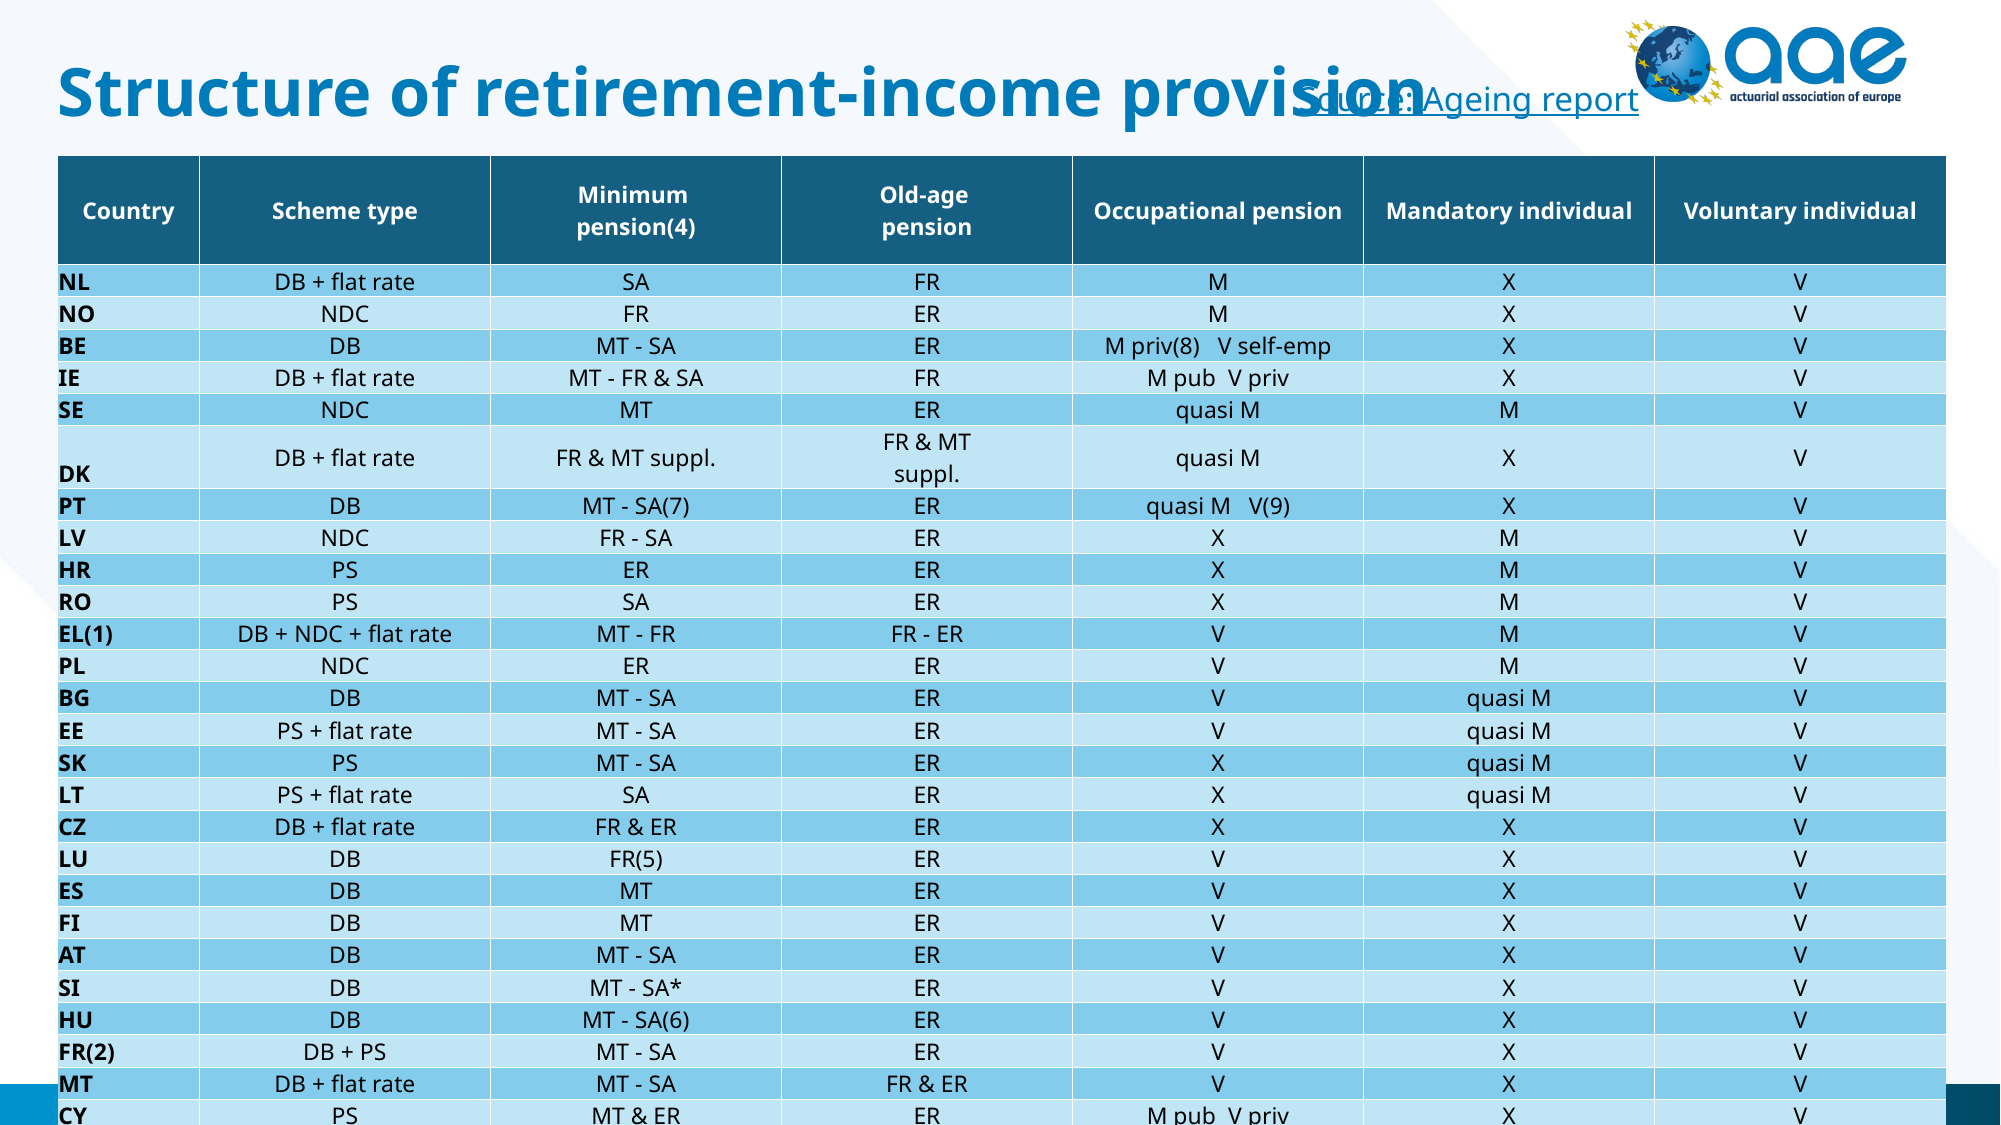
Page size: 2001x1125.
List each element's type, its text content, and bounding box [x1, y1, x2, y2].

table_cell DB [200, 907, 490, 938]
table_cell ER [782, 746, 1072, 777]
table_cell DB + flat rate [200, 265, 490, 296]
table_cell quasi M [1364, 714, 1654, 745]
table_cell ER [782, 843, 1072, 874]
table_cell V [1655, 297, 1946, 329]
table_cell ER [782, 521, 1072, 553]
table_cell LT [58, 778, 199, 810]
table_cell X [1364, 907, 1654, 938]
table_cell FR [782, 265, 1072, 296]
table_cell FI [58, 907, 199, 938]
table_cell V [1655, 586, 1946, 617]
table_cell DB + flat rate [200, 1068, 490, 1099]
table_cell DB + NDC + flat rate [200, 618, 490, 649]
table_cell X [1364, 297, 1654, 329]
table_cell V [1655, 1035, 1946, 1067]
picture [0, 0, 2000, 1083]
table_cell IE [58, 362, 199, 393]
table_cell MT [58, 1068, 199, 1099]
table_cell BG [58, 682, 199, 713]
table_cell MT - SA [491, 1068, 781, 1099]
table_cell FR [491, 297, 781, 329]
table_cell quasi M [1073, 426, 1363, 488]
table_cell V [1073, 843, 1363, 874]
table_cell FR & MT suppl. [491, 426, 781, 488]
table_cell ER [782, 939, 1072, 970]
table_cell PT [58, 489, 199, 520]
table_cell ER [491, 650, 781, 681]
table_cell FR & MT suppl. [782, 426, 1072, 488]
table_cell FR(2) [58, 1035, 199, 1067]
table_cell ER [782, 971, 1072, 1002]
table_cell DK [58, 426, 199, 488]
table_cell V [1655, 394, 1946, 425]
table_cell ER [782, 1035, 1072, 1067]
table_cell quasi M V(9) [1073, 489, 1363, 520]
picture [1732, 37, 1775, 49]
table_cell PS [200, 554, 490, 585]
table_cell MT - SA [491, 939, 781, 970]
table_cell V [1655, 362, 1946, 393]
table_cell X [1364, 362, 1654, 393]
table_cell X [1364, 811, 1654, 842]
table_cell quasi M [1073, 394, 1363, 425]
table_cell ER [782, 489, 1072, 520]
table_cell AT [58, 939, 199, 970]
table_cell MT - SA [491, 714, 781, 745]
table_cell V [1073, 939, 1363, 970]
table_cell HU [58, 1003, 199, 1034]
table_cell SA [491, 586, 781, 617]
table_cell quasi M [1364, 778, 1654, 810]
table_cell ER [782, 811, 1072, 842]
table_cell EL(1) [58, 618, 199, 649]
table_cell V [1073, 1003, 1363, 1034]
table_cell M [1364, 554, 1654, 585]
table_cell DB [200, 1003, 490, 1034]
title Structure of retirement-income provision [57, 49, 1771, 156]
table_cell NDC [200, 650, 490, 681]
table_cell ER [782, 586, 1072, 617]
table_cell FR(5) [491, 843, 781, 874]
table_cell DB + PS [200, 1035, 490, 1067]
table_cell DB [200, 682, 490, 713]
table_cell ER [782, 778, 1072, 810]
table_cell DB [200, 330, 490, 361]
table_cell SI [58, 971, 199, 1002]
table_cell V [1655, 650, 1946, 681]
table_cell M [1364, 650, 1654, 681]
table_cell M [1364, 394, 1654, 425]
table_cell ER [782, 297, 1072, 329]
table_cell M priv(8) V self-emp [1073, 330, 1363, 361]
table_cell X [1364, 330, 1654, 361]
table_cell V [1655, 618, 1946, 649]
table_cell quasi M [1364, 746, 1654, 777]
table_cell X [1364, 265, 1654, 296]
table_cell M pub V priv [1073, 1100, 1363, 1125]
table_cell SE [58, 394, 199, 425]
table_cell DB [200, 843, 490, 874]
table_cell EE [58, 714, 199, 745]
table_cell M [1073, 297, 1363, 329]
table_cell X [1073, 521, 1363, 553]
table_cell V [1073, 1035, 1363, 1067]
table_cell V [1655, 426, 1946, 488]
table_cell ER [782, 714, 1072, 745]
table_cell PS [200, 746, 490, 777]
table_cell X [1073, 554, 1363, 585]
table_cell V [1655, 875, 1946, 906]
table_cell NDC [200, 297, 490, 329]
table_cell FR & ER [491, 811, 781, 842]
table_cell quasi M [1364, 682, 1654, 713]
table_cell V [1655, 843, 1946, 874]
table_cell MT - SA [491, 746, 781, 777]
table_cell LU [58, 843, 199, 874]
table_cell V [1655, 939, 1946, 970]
table_cell V [1073, 618, 1363, 649]
table_header Scheme type [200, 156, 490, 264]
table_cell X [1073, 778, 1363, 810]
table_cell ER [782, 875, 1072, 906]
table_cell NL [58, 265, 199, 296]
table_cell ER [782, 330, 1072, 361]
table_cell V [1655, 489, 1946, 520]
table_cell DB [200, 939, 490, 970]
table_cell V [1655, 746, 1946, 777]
table_cell X [1364, 971, 1654, 1002]
table_cell V [1655, 907, 1946, 938]
table_cell MT - SA [491, 1035, 781, 1067]
table_cell V [1655, 330, 1946, 361]
table_header Mandatory individual [1364, 156, 1654, 264]
table_cell MT [491, 907, 781, 938]
table_cell M [1073, 265, 1363, 296]
table_cell BE [58, 330, 199, 361]
table_header Occupational pension [1073, 156, 1363, 264]
table_cell SA [491, 778, 781, 810]
table_cell V [1073, 682, 1363, 713]
table_cell M pub V priv [1073, 362, 1363, 393]
table_cell X [1364, 939, 1654, 970]
table_cell V [1073, 971, 1363, 1002]
table_cell NO [58, 297, 199, 329]
table_cell V [1655, 554, 1946, 585]
table_cell CZ [58, 811, 199, 842]
table_cell V [1655, 1003, 1946, 1034]
table_cell X [1364, 875, 1654, 906]
table_cell X [1364, 489, 1654, 520]
table_cell ER [782, 1003, 1072, 1034]
table_cell ER [782, 394, 1072, 425]
table_cell DB [200, 875, 490, 906]
table_header Minimum pension(4) [491, 156, 781, 264]
table_cell SK [58, 746, 199, 777]
table_cell ER [782, 682, 1072, 713]
table_cell ER [782, 907, 1072, 938]
table_cell DB [200, 971, 490, 1002]
table_cell CY [58, 1100, 199, 1125]
table_cell X [1364, 843, 1654, 874]
table_cell V [1073, 907, 1363, 938]
table_cell V [1655, 1068, 1946, 1099]
table_cell PS [200, 1100, 490, 1125]
table_cell DB + flat rate [200, 426, 490, 488]
table_cell PL [58, 650, 199, 681]
table_cell V [1655, 714, 1946, 745]
table_cell HR [58, 554, 199, 585]
table_cell NDC [200, 394, 490, 425]
table_cell FR & ER [782, 1068, 1072, 1099]
table_cell X [1364, 426, 1654, 488]
table_cell V [1655, 778, 1946, 810]
table_cell FR - SA [491, 521, 781, 553]
table_cell V [1073, 875, 1363, 906]
table_cell MT - SA* [491, 971, 781, 1002]
table_cell V [1655, 811, 1946, 842]
table_cell MT [491, 875, 781, 906]
text_box Source: Ageing report [1283, 70, 1682, 131]
table_cell MT - SA [491, 682, 781, 713]
table_cell X [1364, 1035, 1654, 1067]
table_cell PS [200, 586, 490, 617]
table_cell X [1364, 1068, 1654, 1099]
table_cell MT - FR [491, 618, 781, 649]
table_cell V [1073, 1068, 1363, 1099]
table_header Voluntary individual [1655, 156, 1946, 264]
table_cell PS + flat rate [200, 714, 490, 745]
table_cell V [1655, 1100, 1946, 1125]
table_cell ER [782, 1100, 1072, 1125]
table_header Old-age pension [782, 156, 1072, 264]
table_cell V [1655, 971, 1946, 1002]
table_cell PS + flat rate [200, 778, 490, 810]
table_cell V [1655, 521, 1946, 553]
table_header Country [58, 156, 199, 264]
table_cell V [1655, 265, 1946, 296]
table_cell RO [58, 586, 199, 617]
table_cell X [1364, 1003, 1654, 1034]
table_cell X [1073, 811, 1363, 842]
table_cell LV [58, 521, 199, 553]
table_cell ER [782, 650, 1072, 681]
table_cell MT - SA(7) [491, 489, 781, 520]
table_cell MT - SA [491, 330, 781, 361]
table_cell MT - SA(6) [491, 1003, 781, 1034]
table_cell V [1073, 650, 1363, 681]
table_cell MT & ER [491, 1100, 781, 1125]
table_cell DB + flat rate [200, 811, 490, 842]
table_cell ER [782, 554, 1072, 585]
table_cell ES [58, 875, 199, 906]
table_cell X [1364, 1100, 1654, 1125]
table_cell V [1073, 714, 1363, 745]
table_cell DB + flat rate [200, 362, 490, 393]
table_cell FR - ER [782, 618, 1072, 649]
table_cell X [1073, 586, 1363, 617]
table_cell M [1364, 586, 1654, 617]
table_cell FR [782, 362, 1072, 393]
table_cell M [1364, 521, 1654, 553]
table_cell MT [491, 394, 781, 425]
table_cell ER [491, 554, 781, 585]
table_cell DB [200, 489, 490, 520]
table_cell MT - FR & SA [491, 362, 781, 393]
table_cell SA [491, 265, 781, 296]
table_cell M [1364, 618, 1654, 649]
table_cell NDC [200, 521, 490, 553]
table_cell V [1655, 682, 1946, 713]
table_cell X [1073, 746, 1363, 777]
